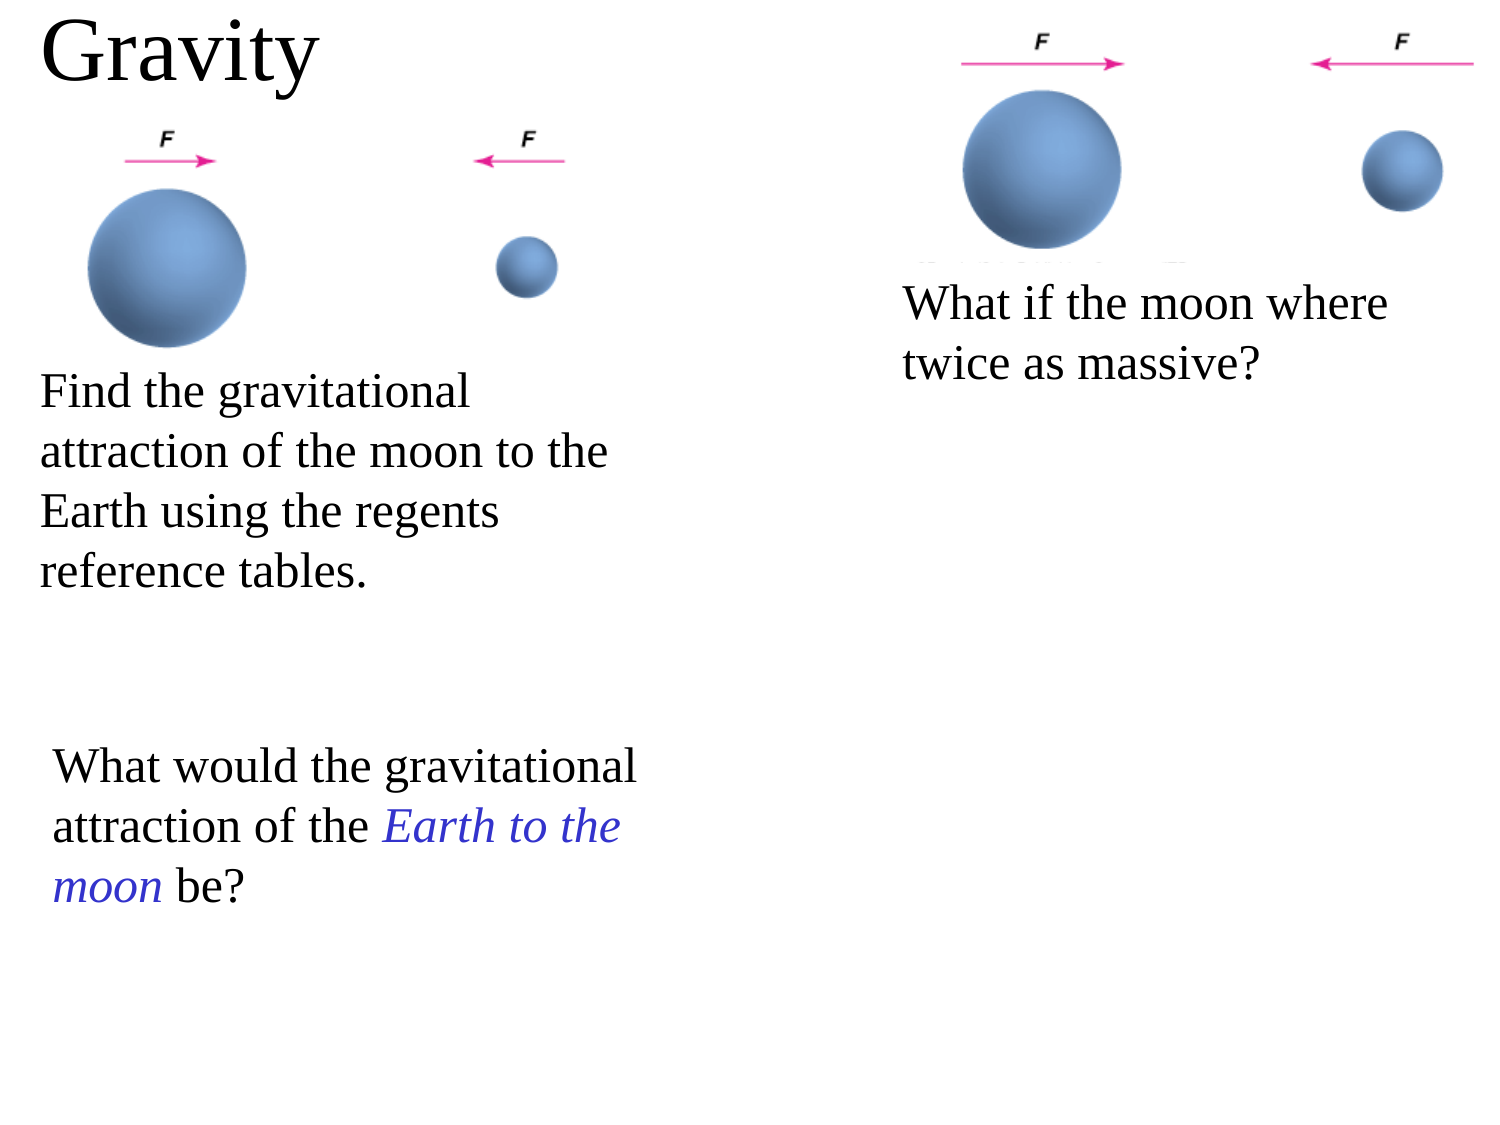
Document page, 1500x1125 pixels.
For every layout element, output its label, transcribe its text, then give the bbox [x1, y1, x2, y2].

text_box What would the gravitational attraction of the Earth to the moon be? [37, 725, 688, 1005]
picture [912, 0, 1500, 279]
text_box Find the gravitational attraction of the moon to the Earth using the regents reference tables. [24, 350, 675, 690]
text_box What if the moon where twice as massive? [887, 262, 1463, 398]
text_box Gravity [0, 0, 363, 138]
picture [37, 112, 651, 670]
